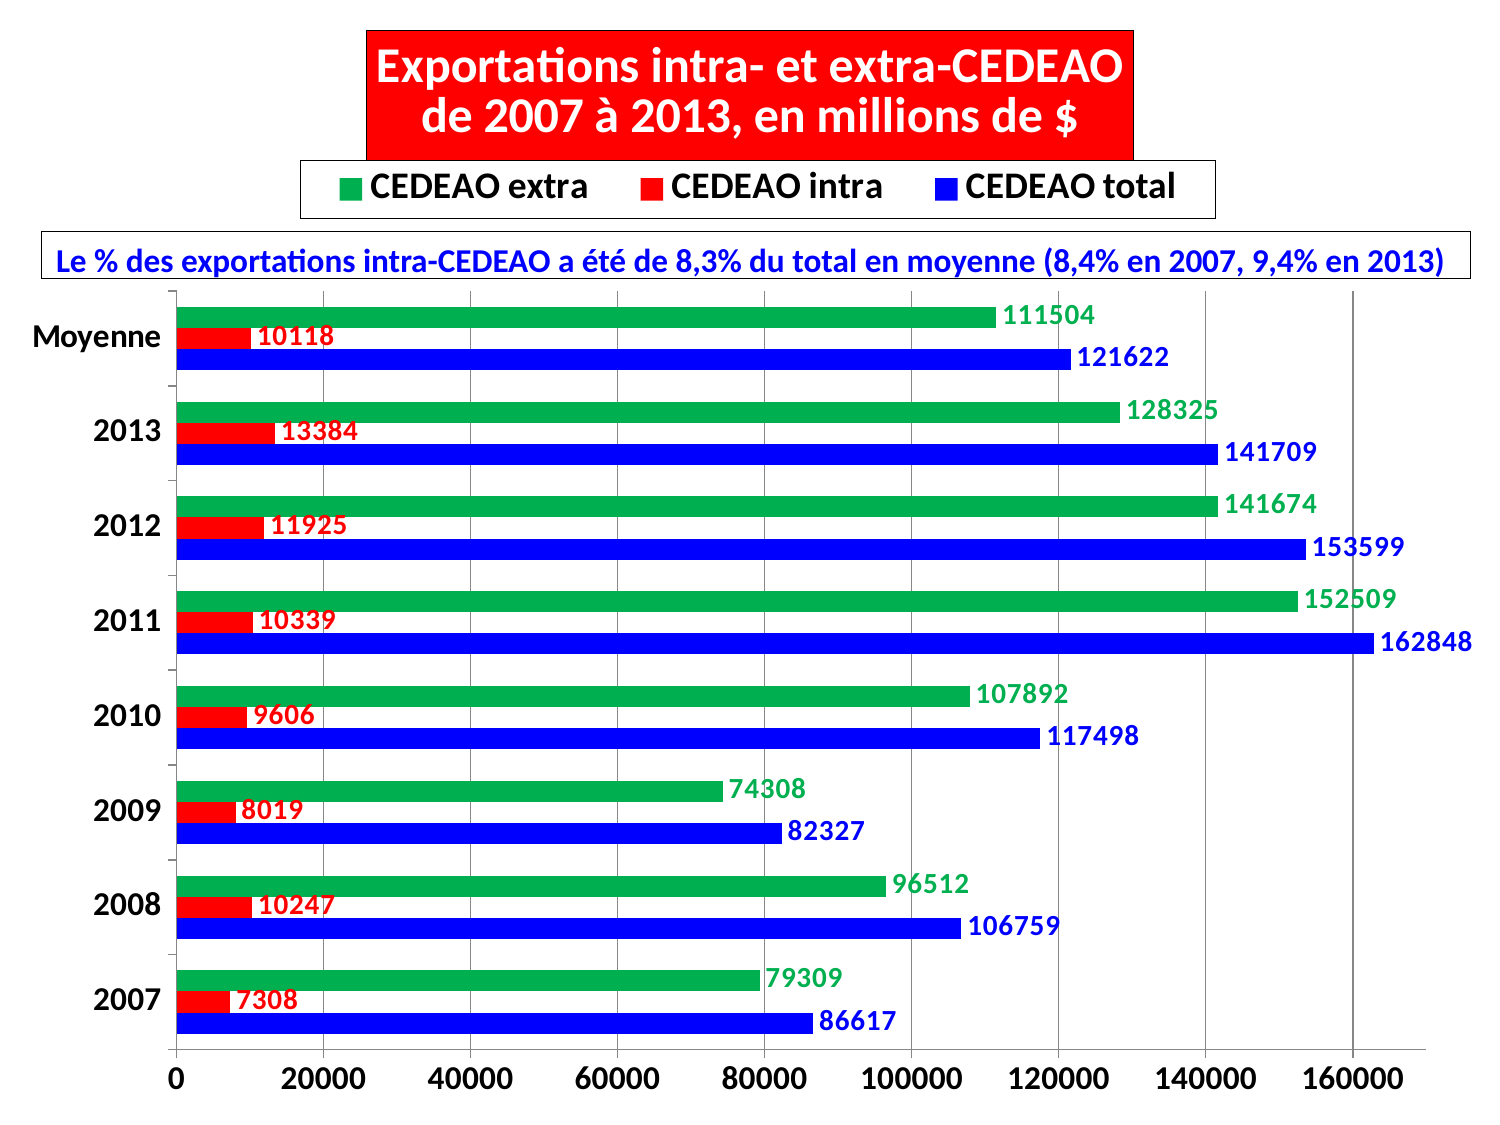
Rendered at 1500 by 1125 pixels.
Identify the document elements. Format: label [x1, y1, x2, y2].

chart [0, 0, 1500, 1125]
